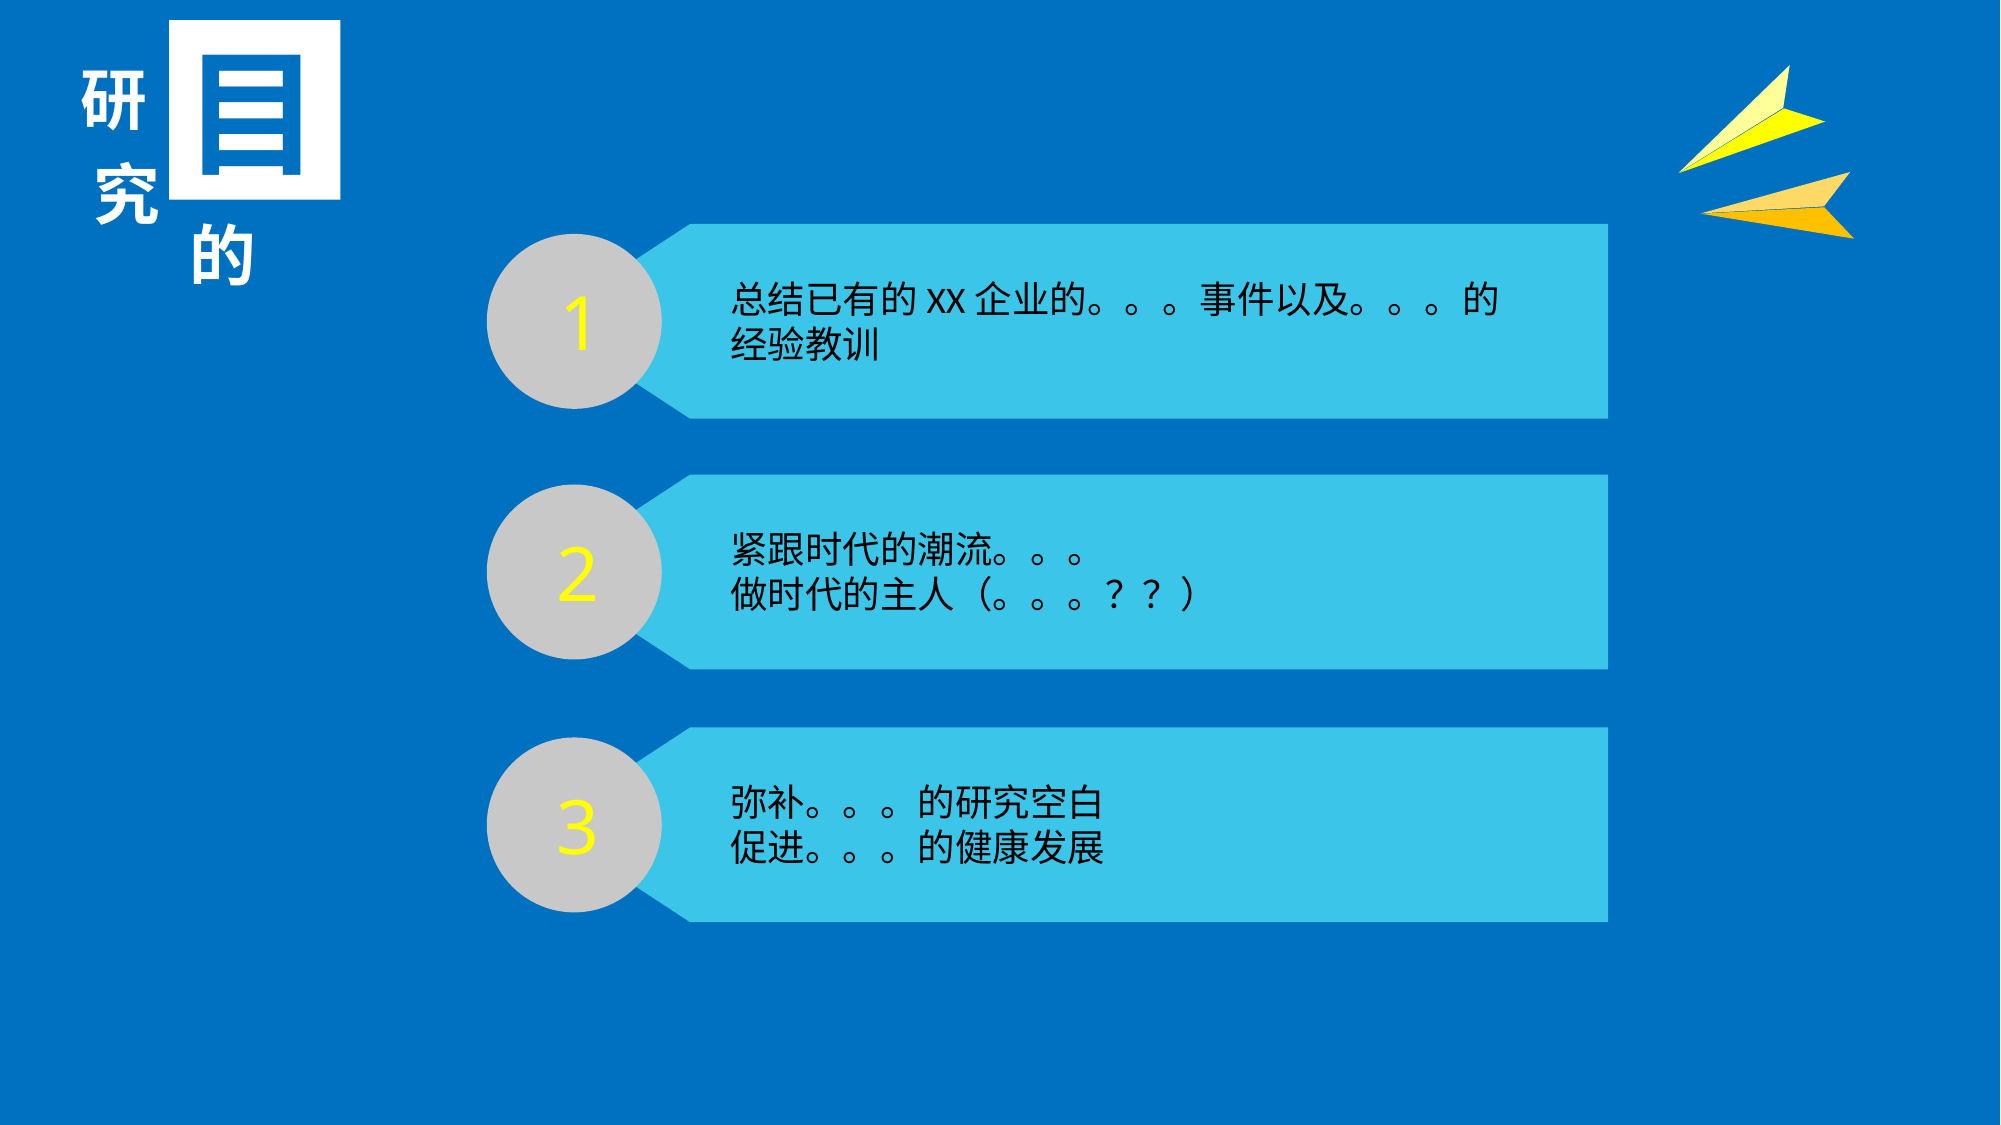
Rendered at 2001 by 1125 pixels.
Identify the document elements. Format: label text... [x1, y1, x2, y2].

text_box [485, 736, 663, 914]
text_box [1662, 100, 1824, 166]
text_box [637, 473, 1610, 671]
text_box 总结已有的XX企业的。。。事件以及。。。的 经验教训 [715, 268, 1578, 373]
text_box 2 [541, 518, 607, 624]
text_box 究 [78, 145, 176, 240]
text_box [636, 222, 1610, 420]
text_box 弥补。。。的研究空白 促进。。。的健康发展 [715, 771, 1578, 877]
text_box 3 [541, 771, 607, 877]
text_box 研 [65, 50, 166, 146]
text_box 的 [174, 206, 275, 302]
text_box [485, 483, 663, 661]
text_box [1695, 176, 1858, 242]
text_box 1 [544, 268, 604, 373]
text_box 紧跟时代的潮流。。。 做时代的主人（。。。？？） [715, 518, 1578, 624]
text_box [636, 726, 1610, 924]
text_box [485, 232, 663, 410]
text_box 目 [169, 20, 341, 200]
